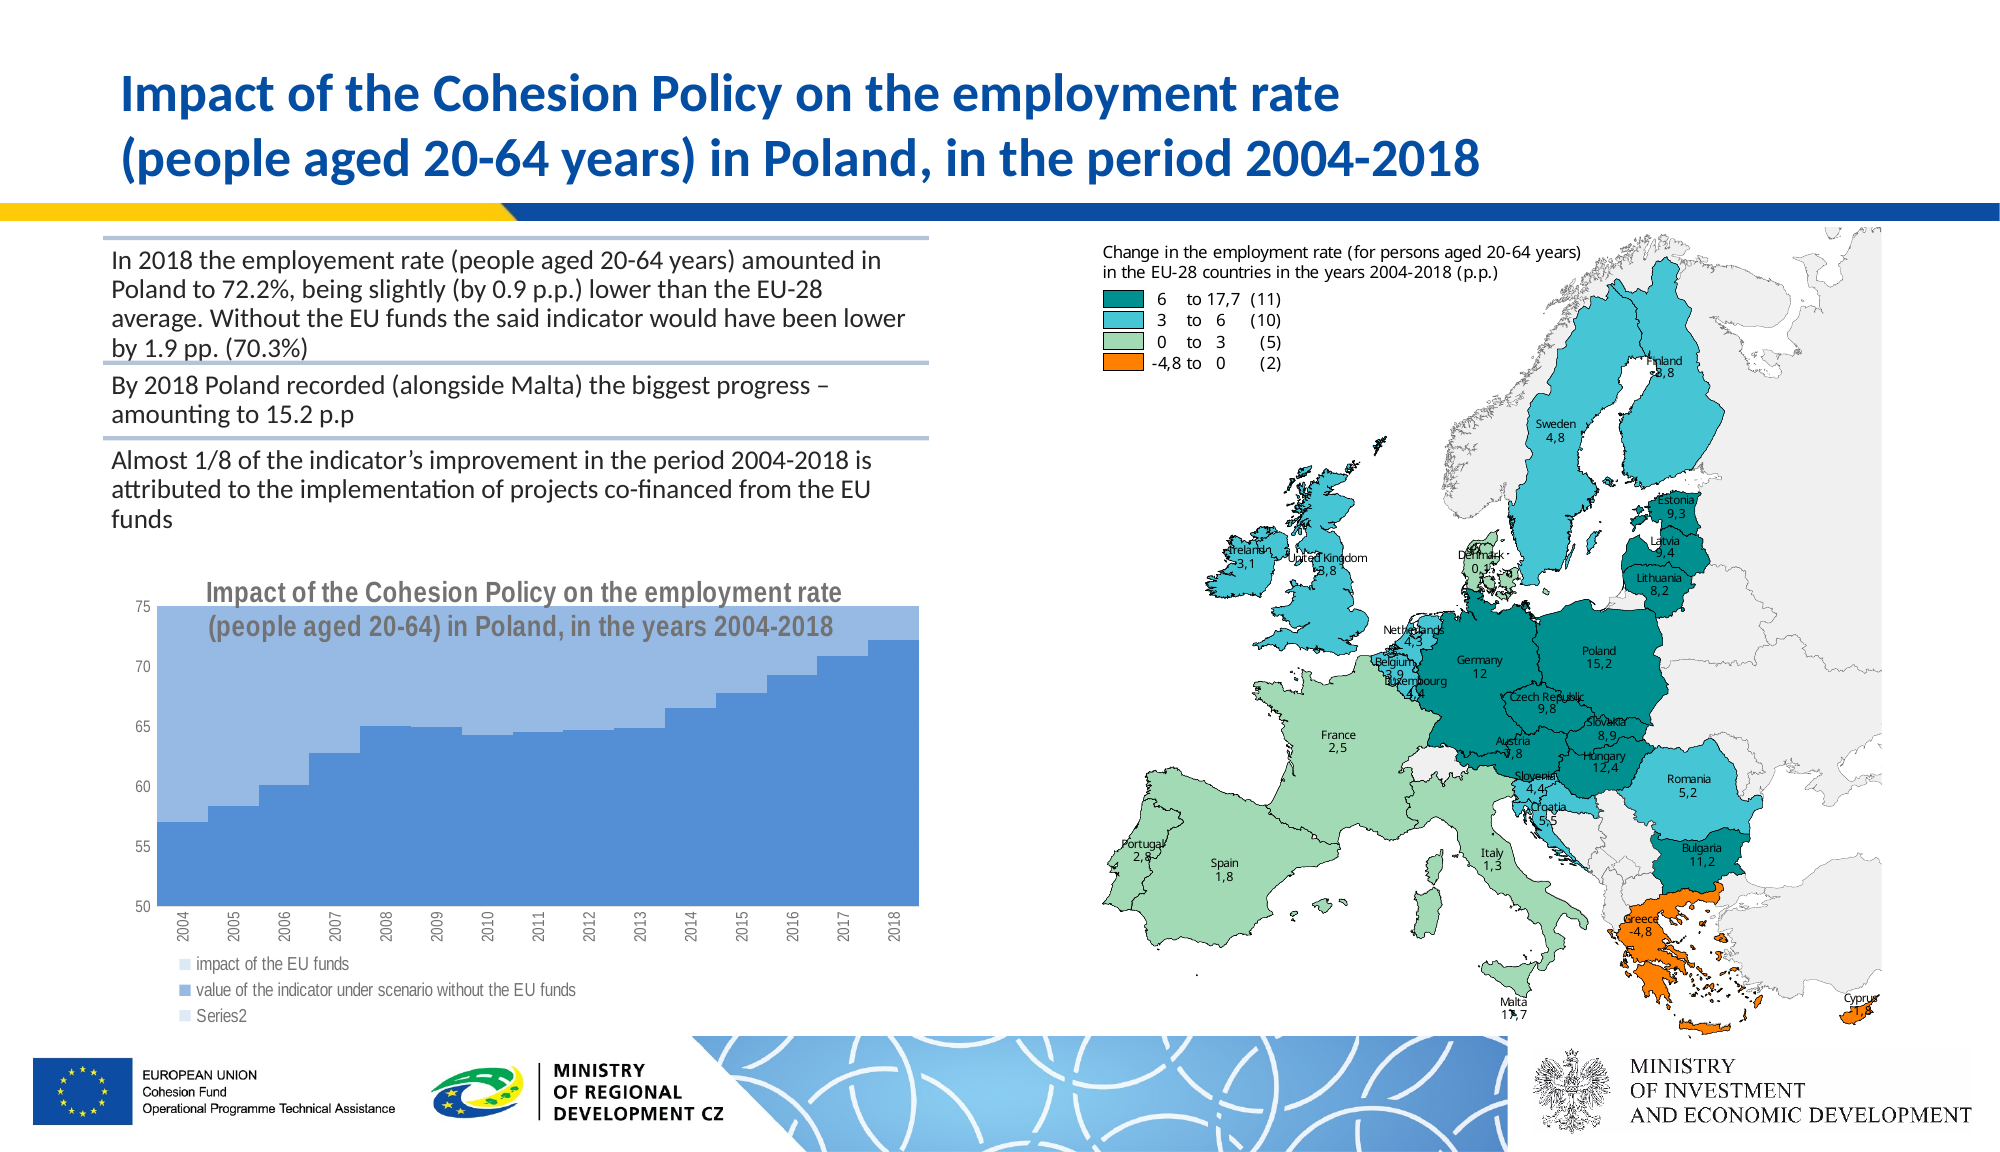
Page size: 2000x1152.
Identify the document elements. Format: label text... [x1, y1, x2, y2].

picture [0, 203, 2000, 1152]
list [102, 237, 930, 564]
title Impact of the Cohesion Policy on the employment rate (people aged 20-64 years) in Poland, in the period 2004-2018 [99, 46, 1900, 198]
chart [102, 565, 930, 1037]
